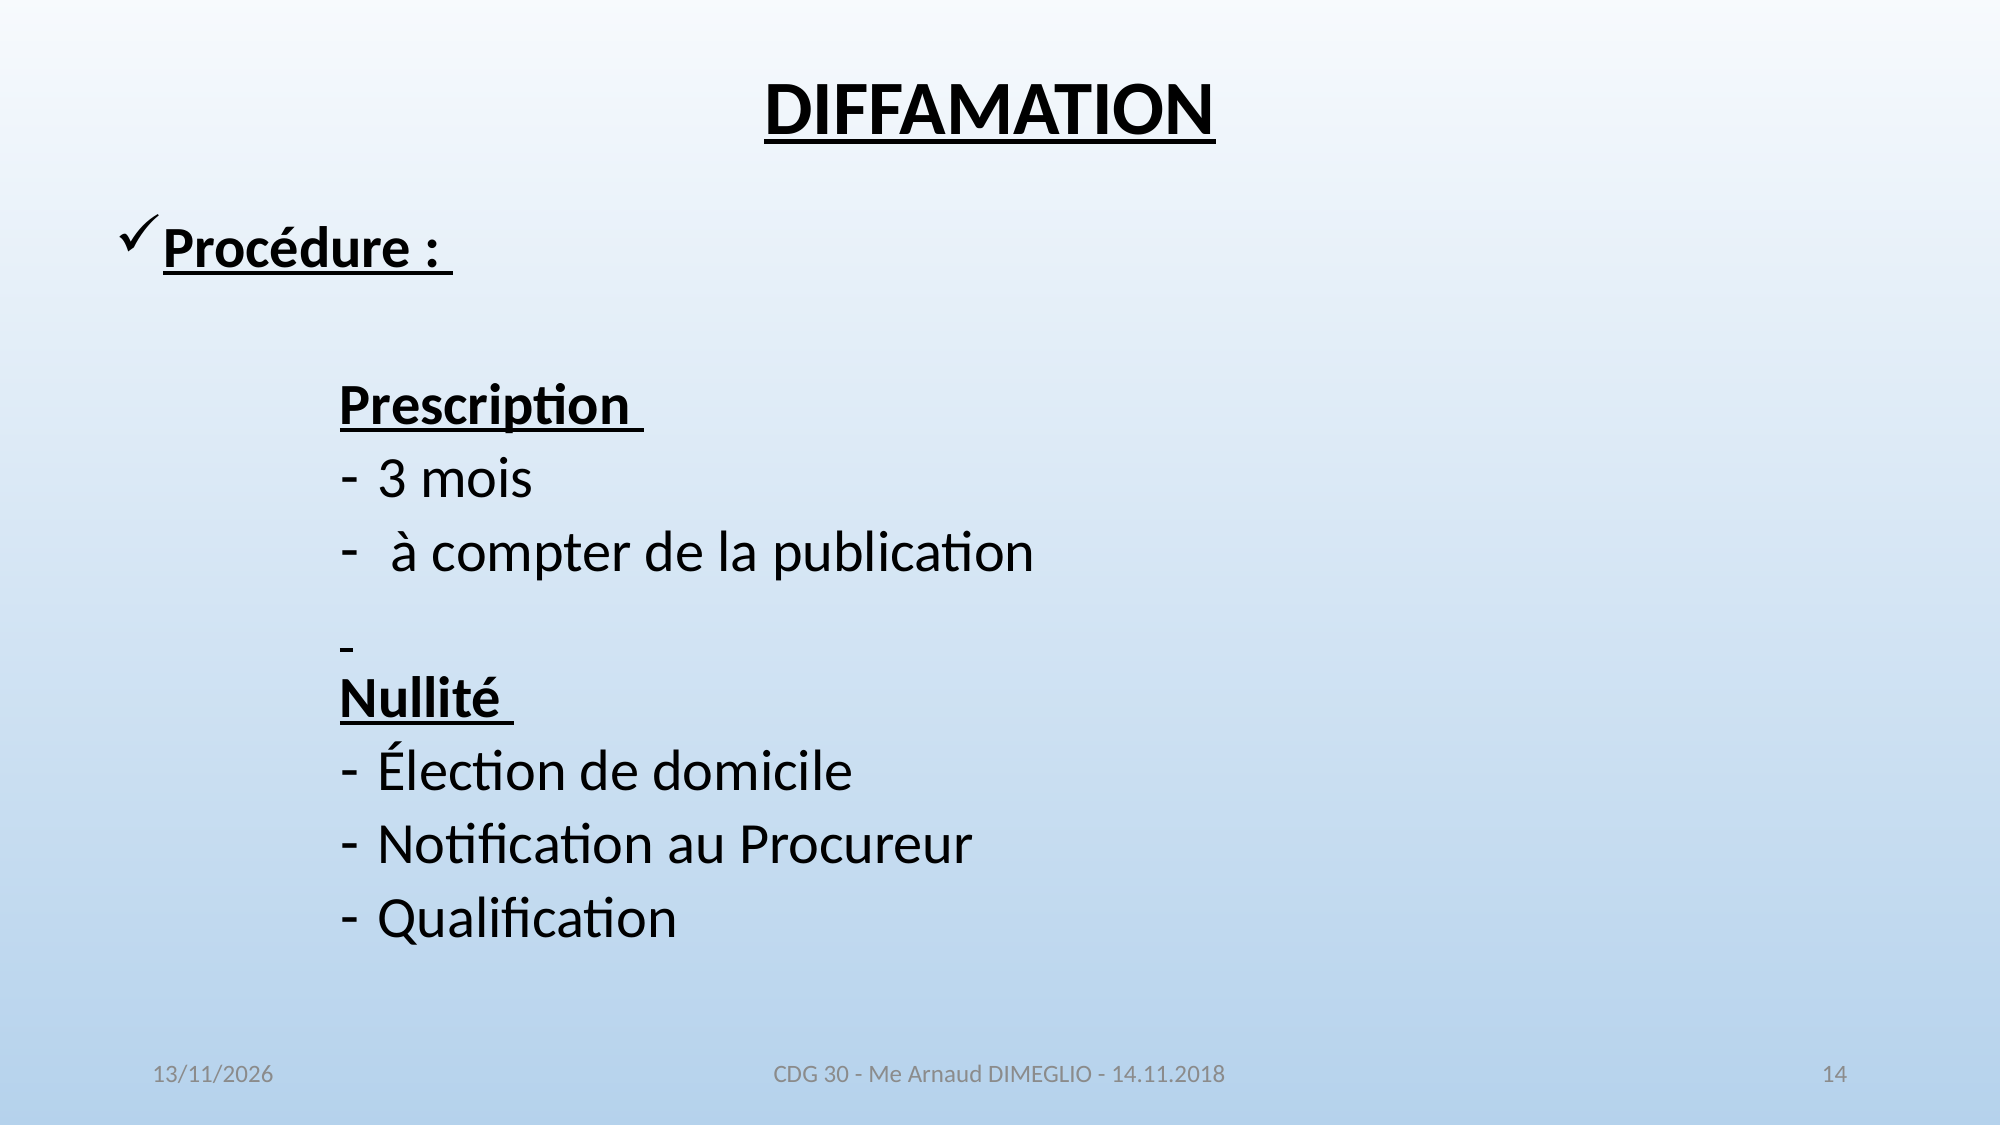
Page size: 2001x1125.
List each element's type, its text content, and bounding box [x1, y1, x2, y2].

title DIFFAMATION [137, 59, 1863, 252]
list Procédure : Prescription 3 mois à compter de la publication Nullité Élection de domicile Notification au Procureur Qualification [99, 210, 1825, 1066]
footer CDG 30 - Me Arnaud DIMEGLIO - 14.11.2018 [662, 1042, 1338, 1103]
slide_number 14 [1412, 1042, 1863, 1103]
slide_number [137, 1042, 588, 1103]
